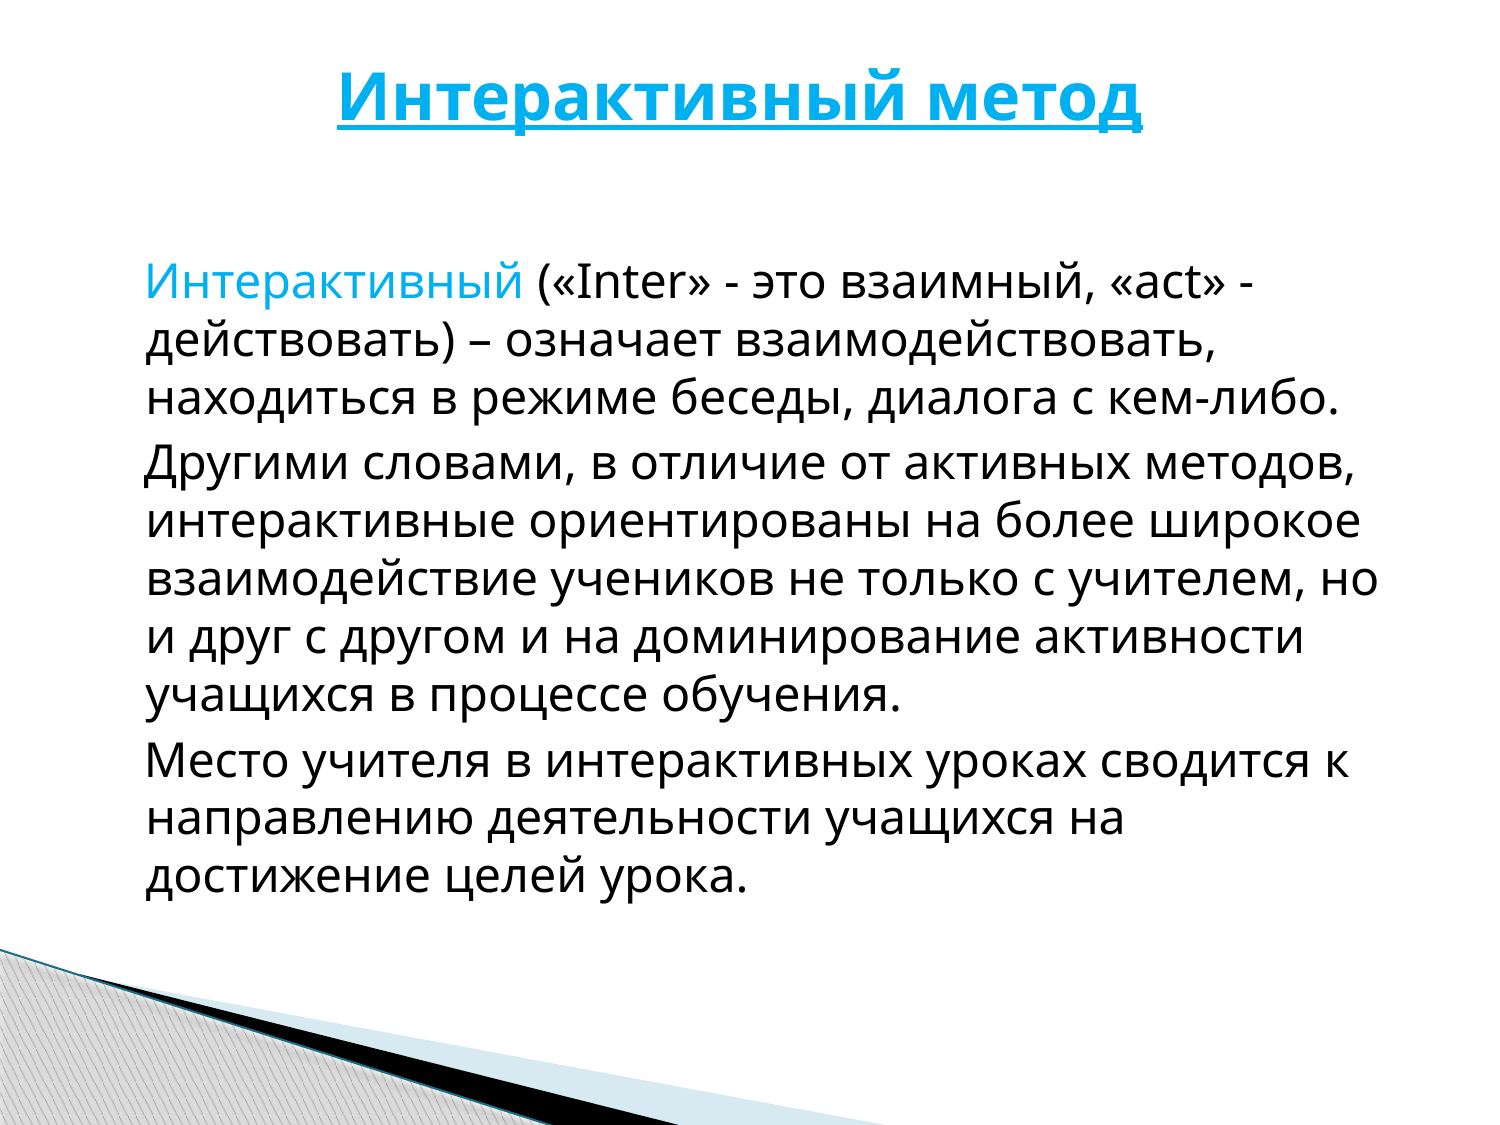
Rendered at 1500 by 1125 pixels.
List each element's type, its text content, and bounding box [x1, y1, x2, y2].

list Интерактивный («Inter» - это взаимный, «act» - действовать) – означает взаимодействовать, находиться в режиме беседы, диалога с кем-либо. Другими словами, в отличие от активных методов, интерактивные ориентированы на более широкое взаимодействие учеников не только с учителем, но и друг с другом и на доминирование активности учащихся в процессе обучения. Место учителя в интерактивных уроках сводится к направлению деятельности учащихся на достижение целей урока. [75, 243, 1425, 986]
title Интерактивный метод [75, 45, 1425, 233]
